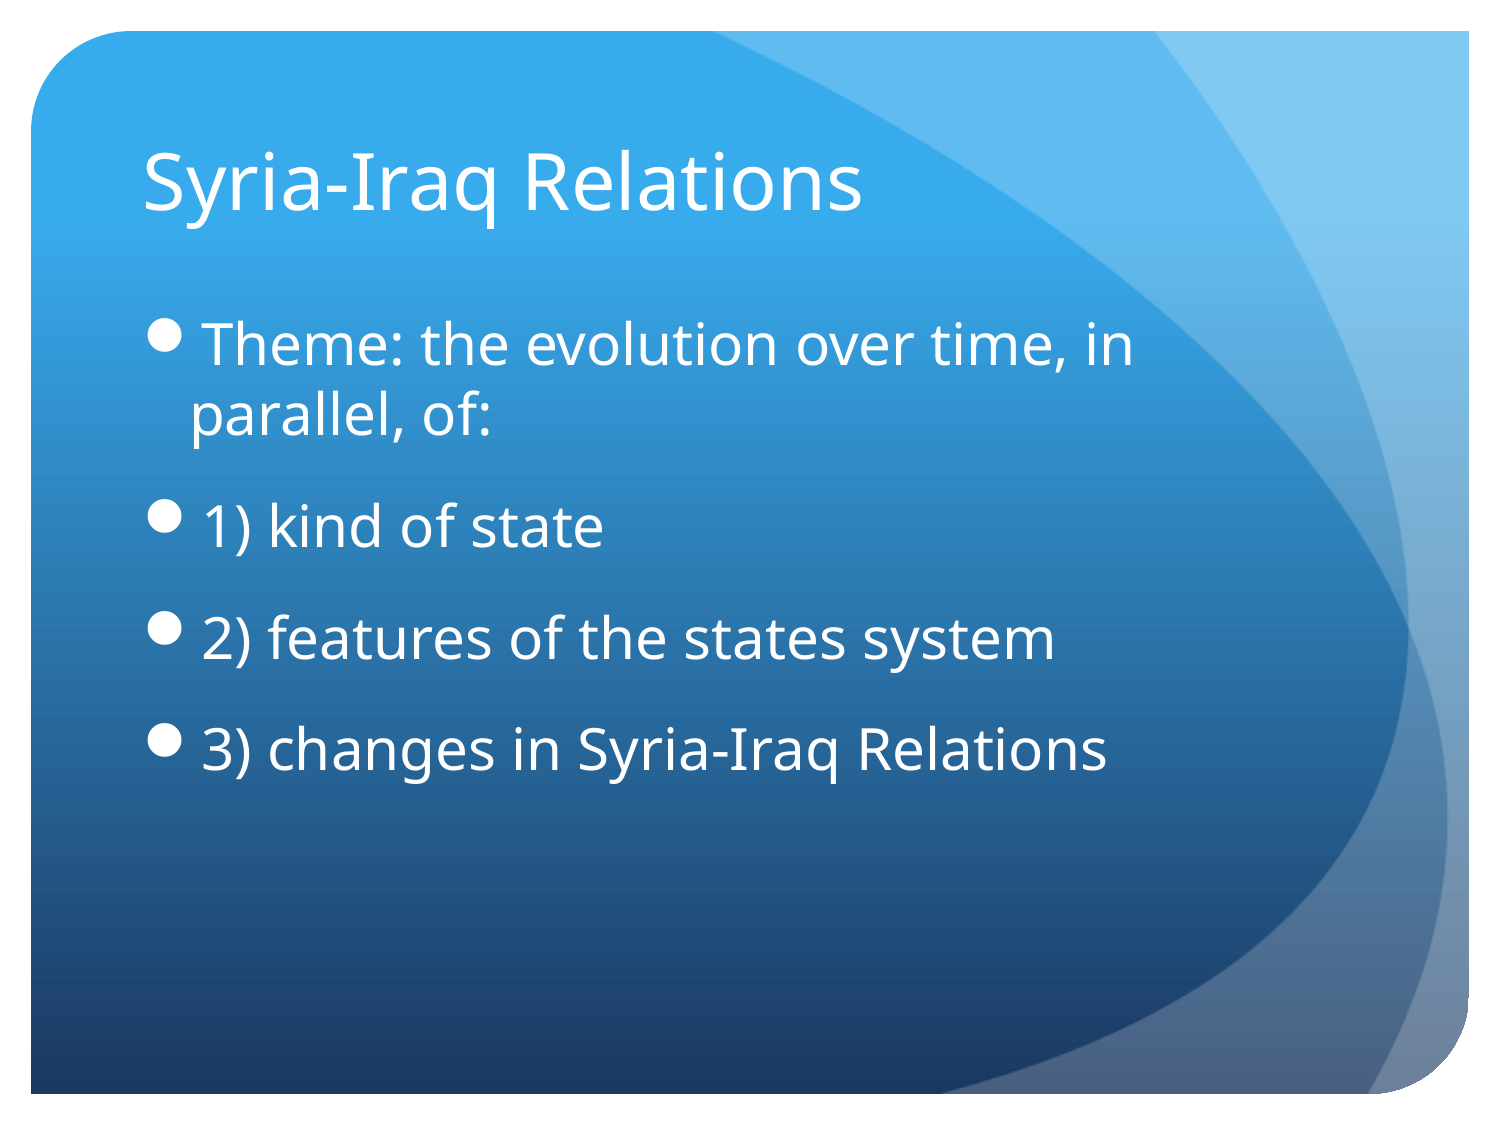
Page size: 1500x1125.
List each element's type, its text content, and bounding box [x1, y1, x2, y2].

list Theme: the evolution over time, in parallel, of: 1) kind of state 2) features of the states system 3) changes in Syria-Iraq Relations [127, 299, 1372, 991]
title Syria-Iraq Relations [127, 62, 1372, 234]
picture [24, 30, 1473, 1094]
